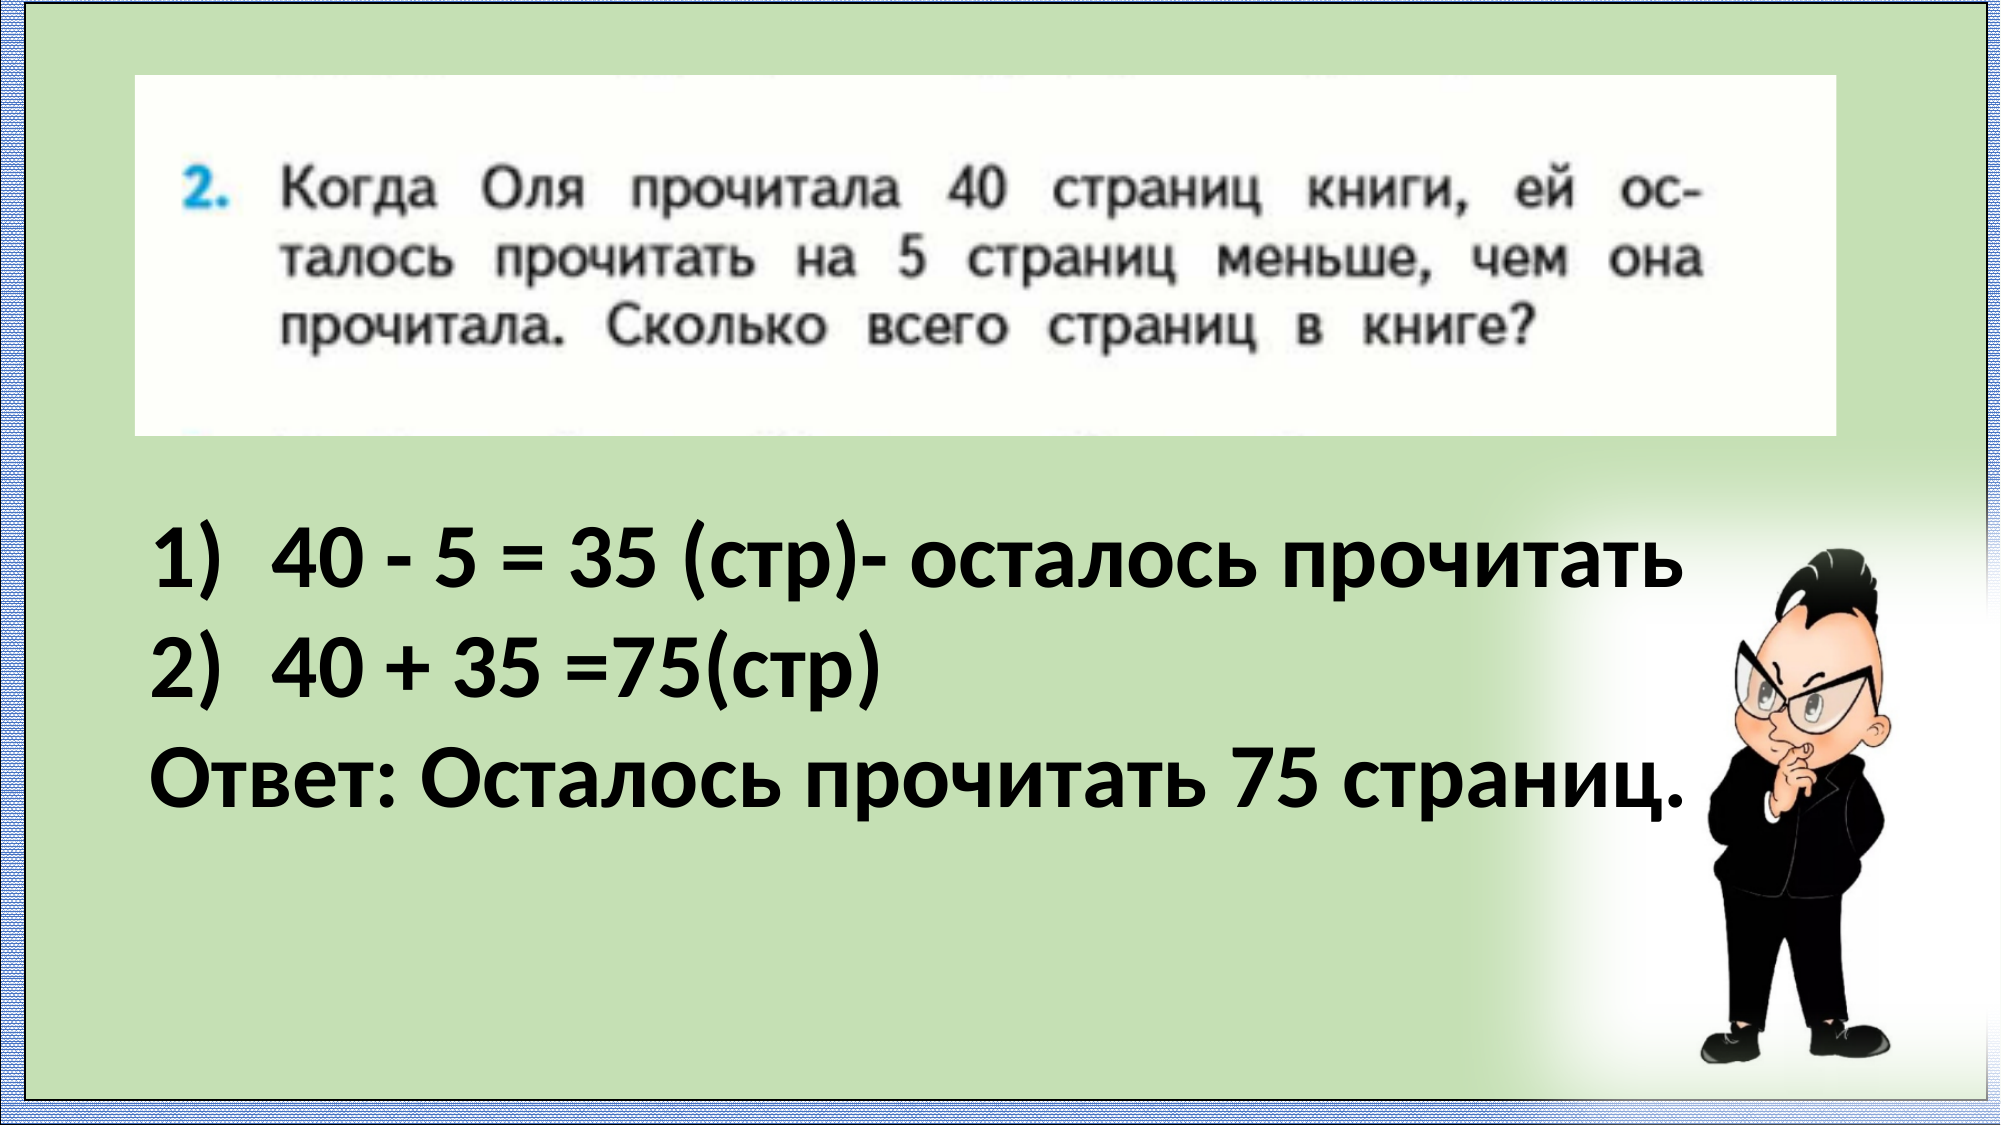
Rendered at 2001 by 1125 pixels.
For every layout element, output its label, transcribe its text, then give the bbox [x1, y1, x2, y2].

picture [134, 74, 2000, 1125]
text_box 40 - 5 = 35 (стр)- осталось прочитать 40 + 35 =75(стр) Ответ: Осталось прочитать 75 страниц. [134, 488, 1445, 944]
